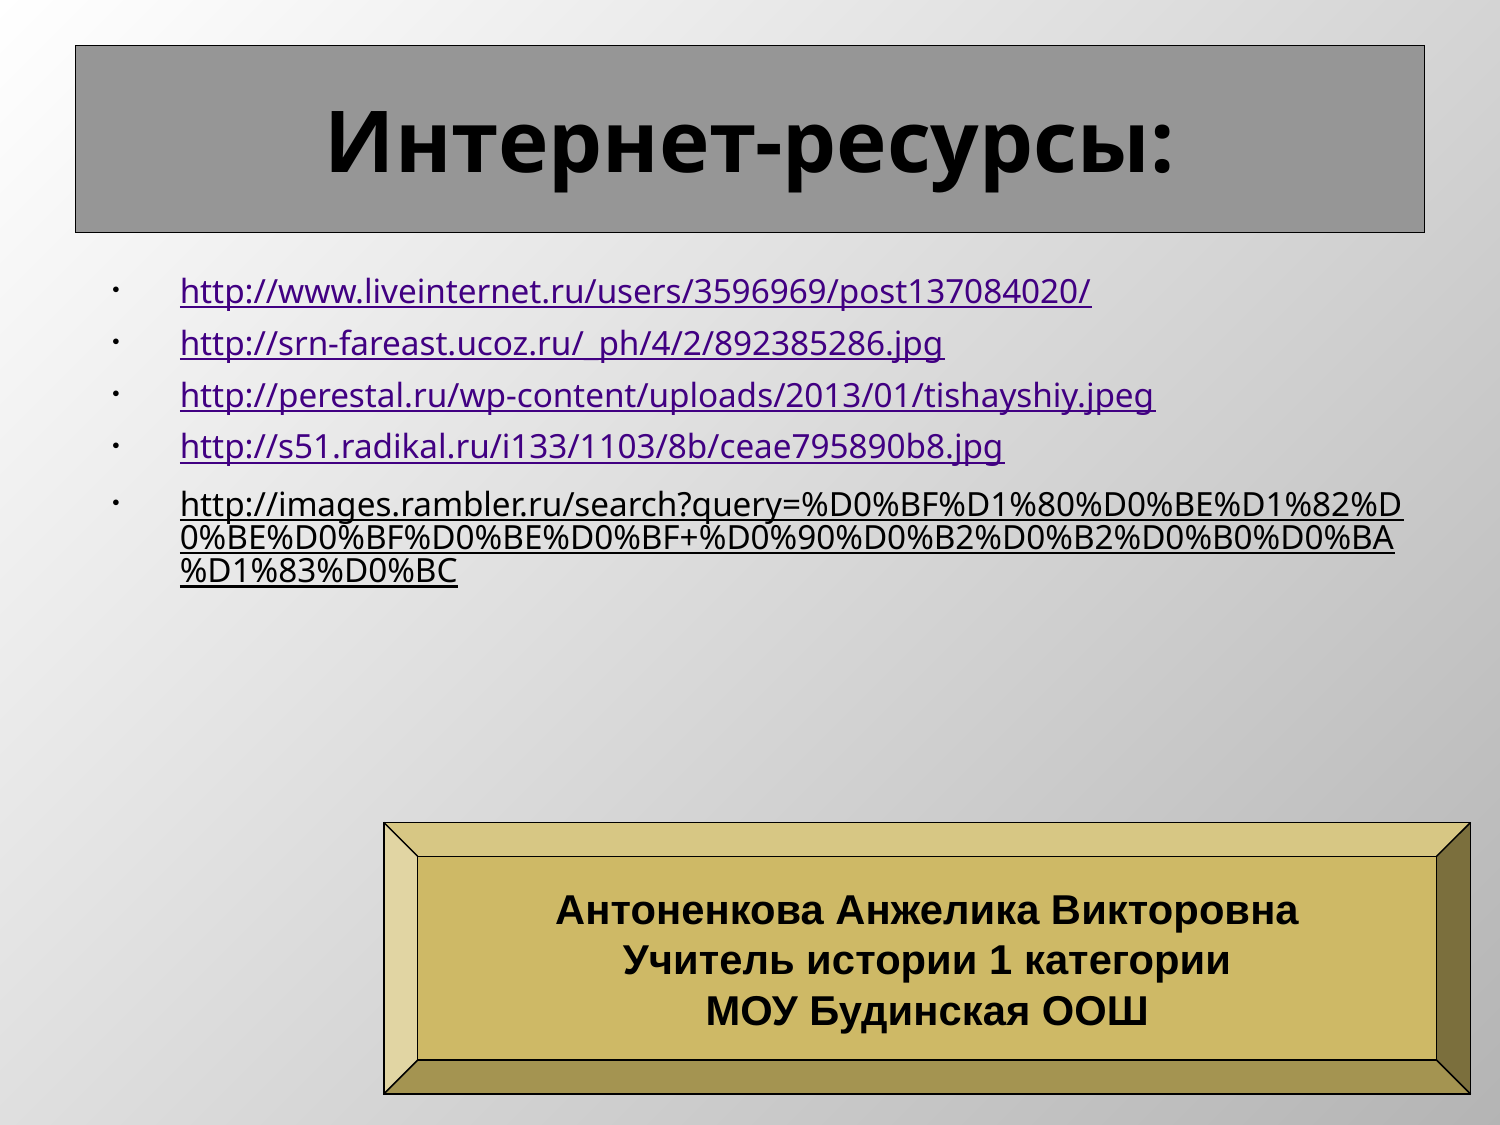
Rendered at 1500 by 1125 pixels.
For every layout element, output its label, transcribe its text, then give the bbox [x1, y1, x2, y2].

list http://www.liveinternet.ru/users/3596969/post137084020/ http://srn-fareast.ucoz.ru/_ph/4/2/892385286.jpg http://perestal.ru/wp-content/uploads/2013/01/tishayshiy.jpeg http://s51.radikal.ru/i133/1103/8b/ceae795890b8.jpg http://images.rambler.ru/search?query=%D0%BF%D1%80%D0%BE%D1%82%D0%BE%D0%BF%D0%BE%D0%BF+%D0%90%D0%B2%D0%B2%D0%B0%D0%BA%D1%83%D0%BC [74, 262, 1426, 1036]
text_box Антоненкова Анжелика Викторовна Учитель истории 1 категории МОУ Будинская ООШ [383, 822, 1471, 1094]
title Интернет-ресурсы: [75, 45, 1425, 233]
